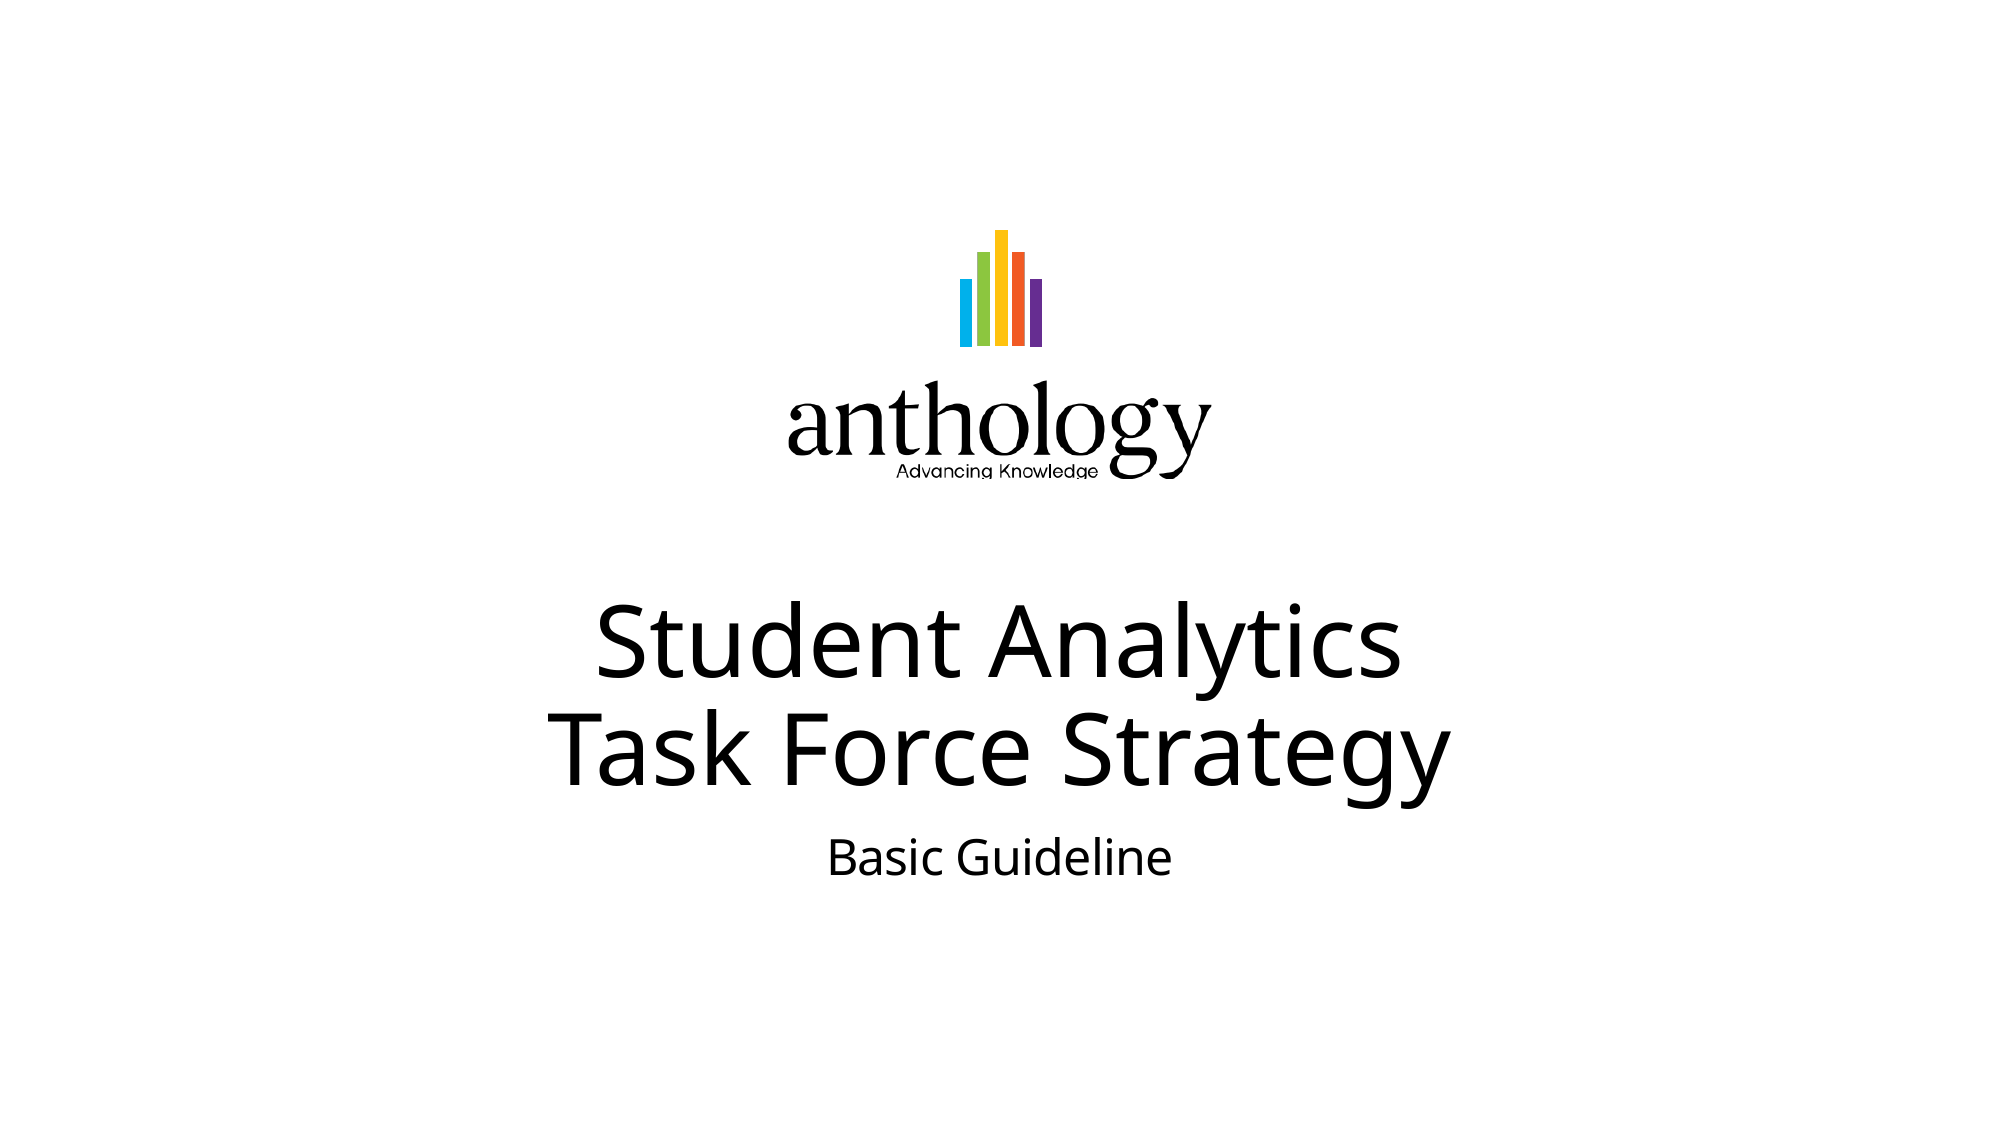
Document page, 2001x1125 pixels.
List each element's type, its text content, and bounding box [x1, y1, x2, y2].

subtitle Basic Guideline [249, 819, 1750, 991]
title Student Analytics Task Force Strategy [249, 529, 1750, 807]
